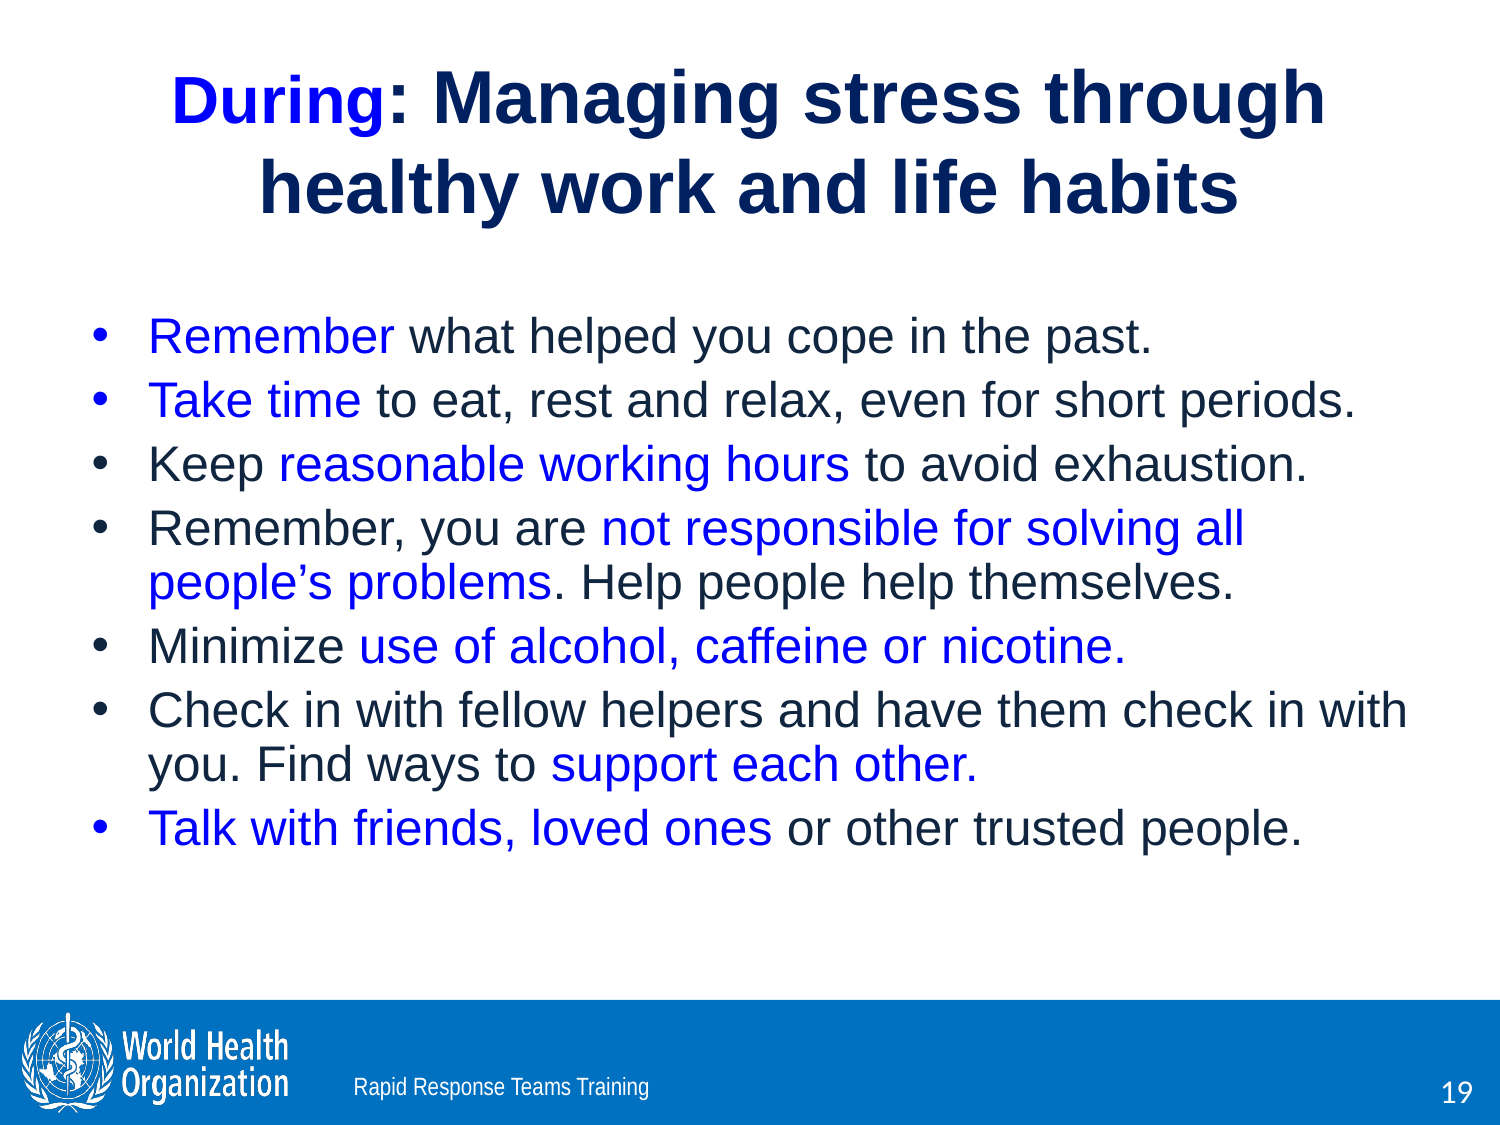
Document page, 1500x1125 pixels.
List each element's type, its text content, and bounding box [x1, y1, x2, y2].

title During: Managing stress through healthy work and life habits [75, 45, 1425, 233]
list Remember what helped you cope in the past. Take time to eat, rest and relax, even for short periods. Keep reasonable working hours to avoid exhaustion. Remember, you are not responsible for solving all people’s problems. Help people help themselves. Minimize use of alcohol, caffeine or nicotine. Check in with fellow helpers and have them check in with you. Find ways to support each other. Talk with friends, loved ones or other trusted people. [76, 302, 1427, 1046]
picture [21, 1012, 288, 1113]
